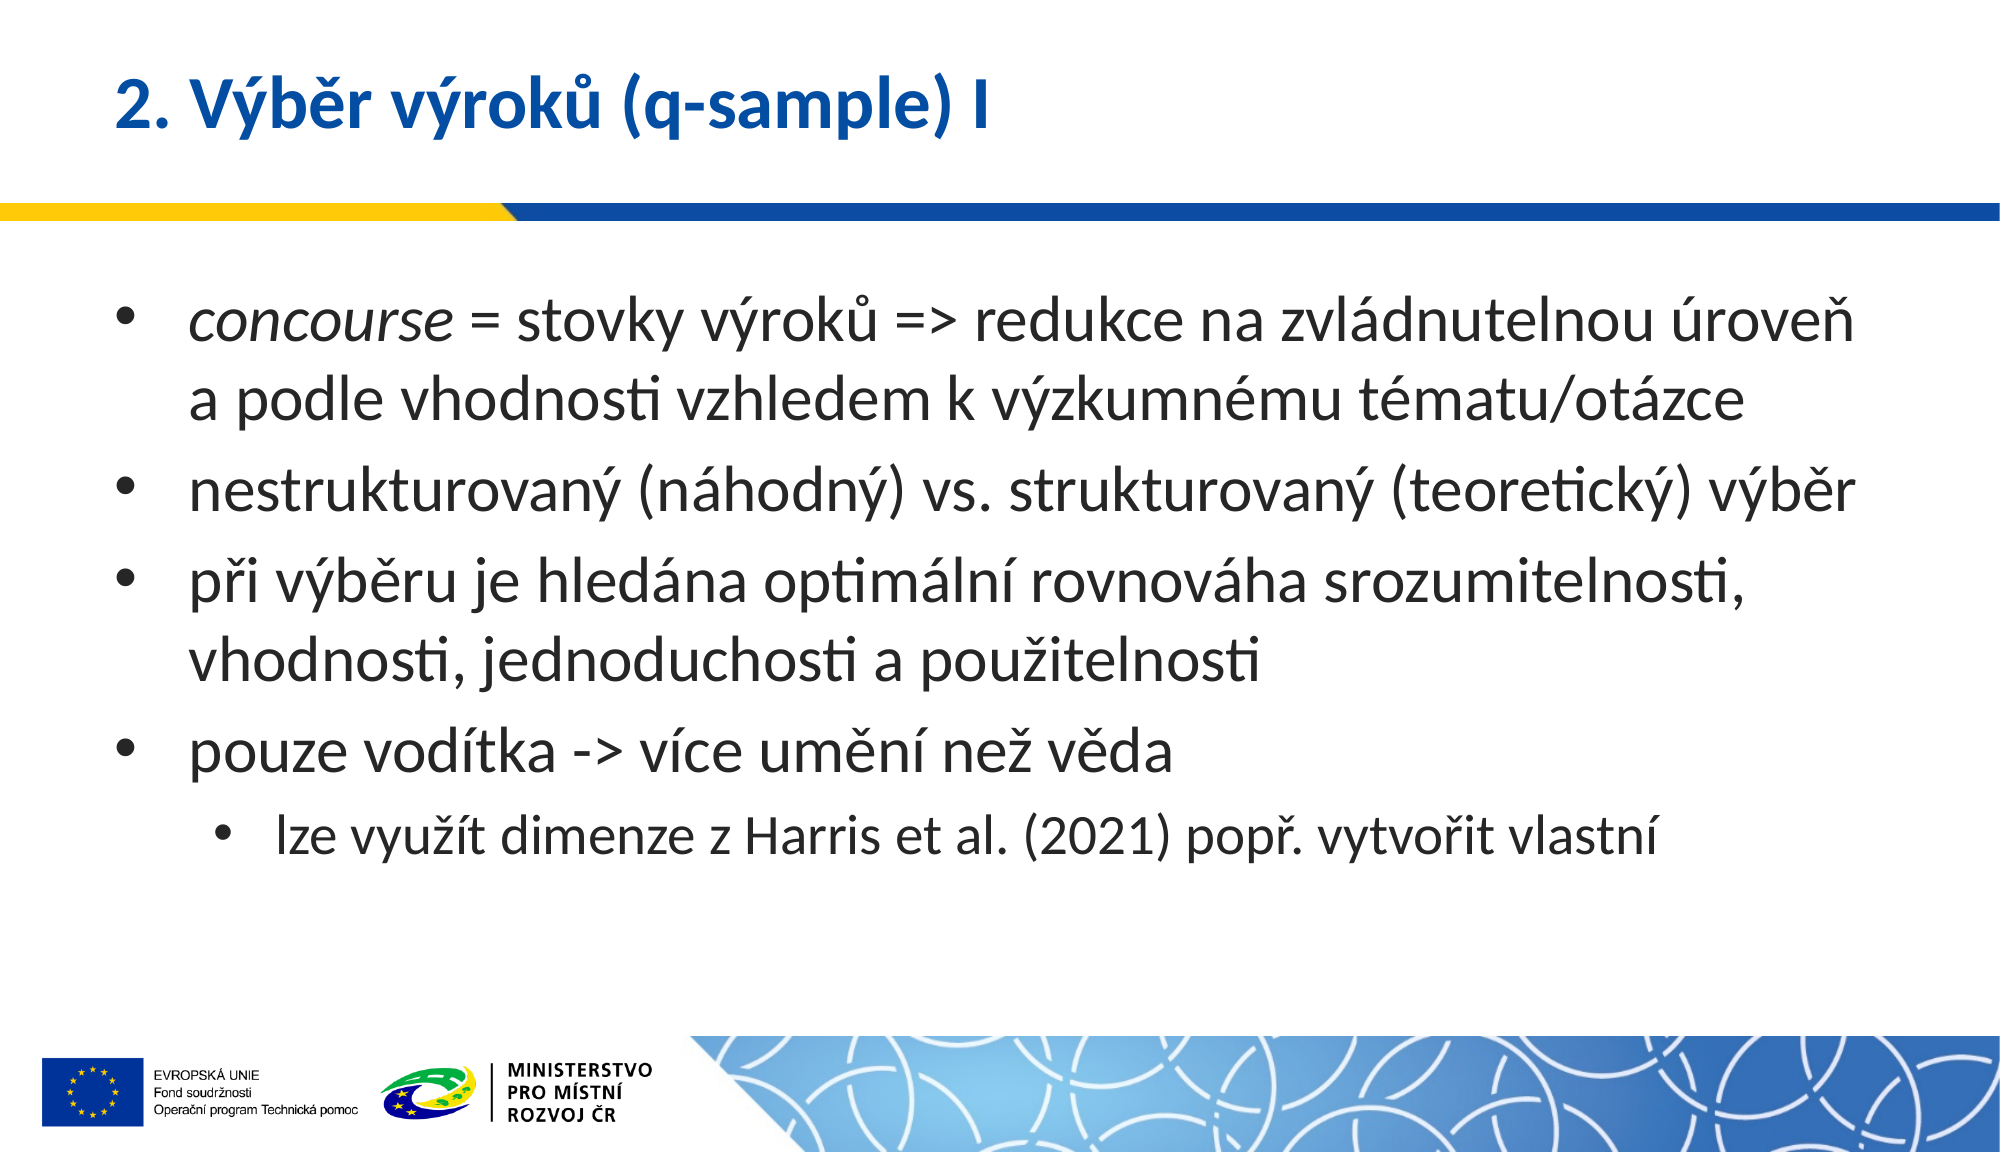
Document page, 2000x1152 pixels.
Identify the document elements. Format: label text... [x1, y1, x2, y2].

picture [0, 203, 2000, 221]
title 2. Výběr výroků (q-sample) I [99, 46, 1900, 198]
list concourse = stovky výroků => redukce na zvládnutelnou úroveň a podle vhodnosti vzhledem k výzkumnému tématu/otázce nestrukturovaný (náhodný) vs. strukturovaný (teoretický) výběr při výběru je hledána optimální rovnováha srozumitelnosti, vhodnosti, jednoduchosti a použitelnosti pouze vodítka -> více umění než věda lze využít dimenze z Harris et al. (2021) popř. vytvořit vlastní [99, 268, 1900, 1029]
picture [19, 1035, 674, 1149]
picture [680, 1036, 2000, 1152]
